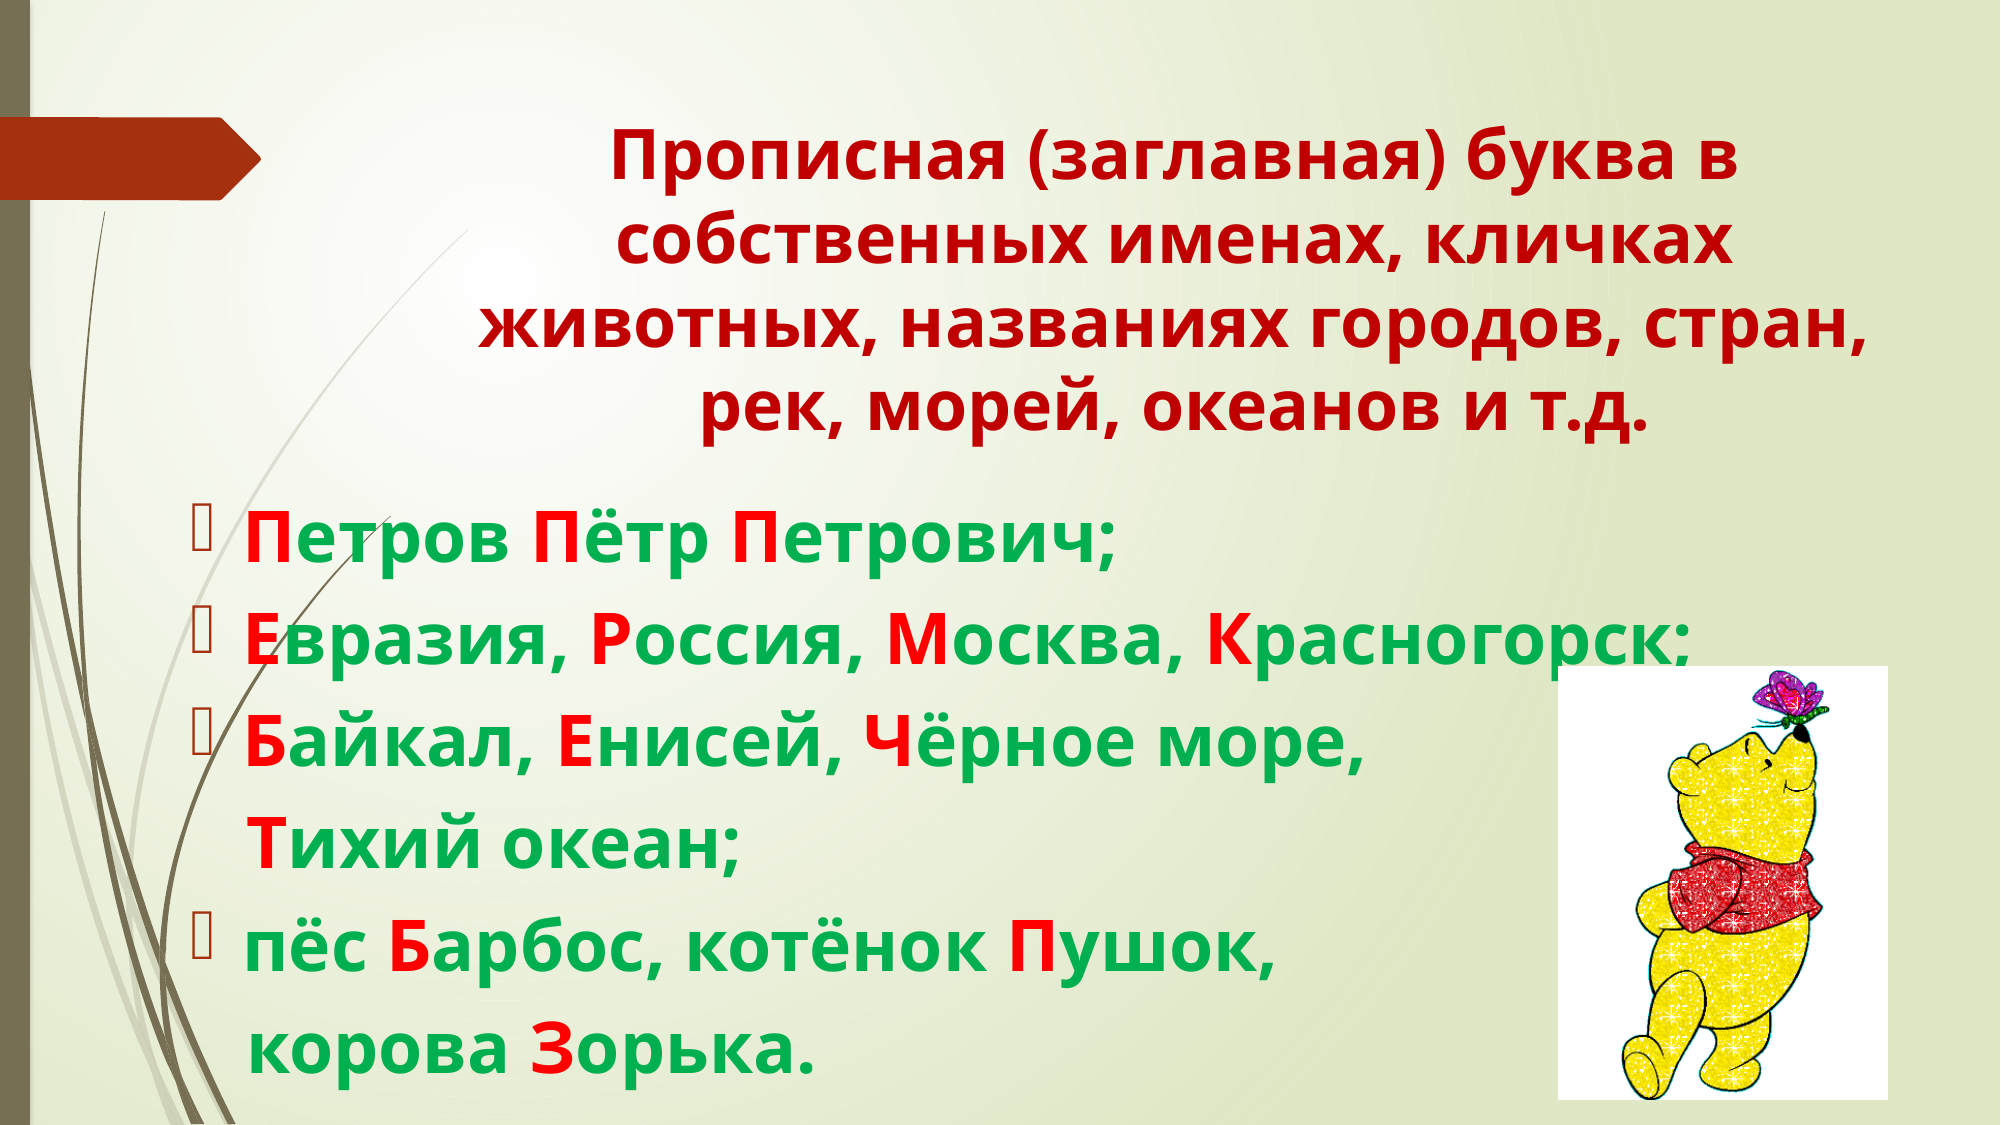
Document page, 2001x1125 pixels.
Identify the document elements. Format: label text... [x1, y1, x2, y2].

title Прописная (заглавная) буква в собственных именах, кличках животных, названиях городов, стран, рек, морей, океанов и т.д. [425, 102, 1925, 453]
picture [1558, 666, 1888, 1100]
list Петров Пётр Петрович; Евразия, Россия, Москва, Красногорск; Байкал, Енисей, Чёрное море, Тихий океан; пёс Барбос, котёнок Пушок, корова Зорька. [175, 483, 1888, 1100]
